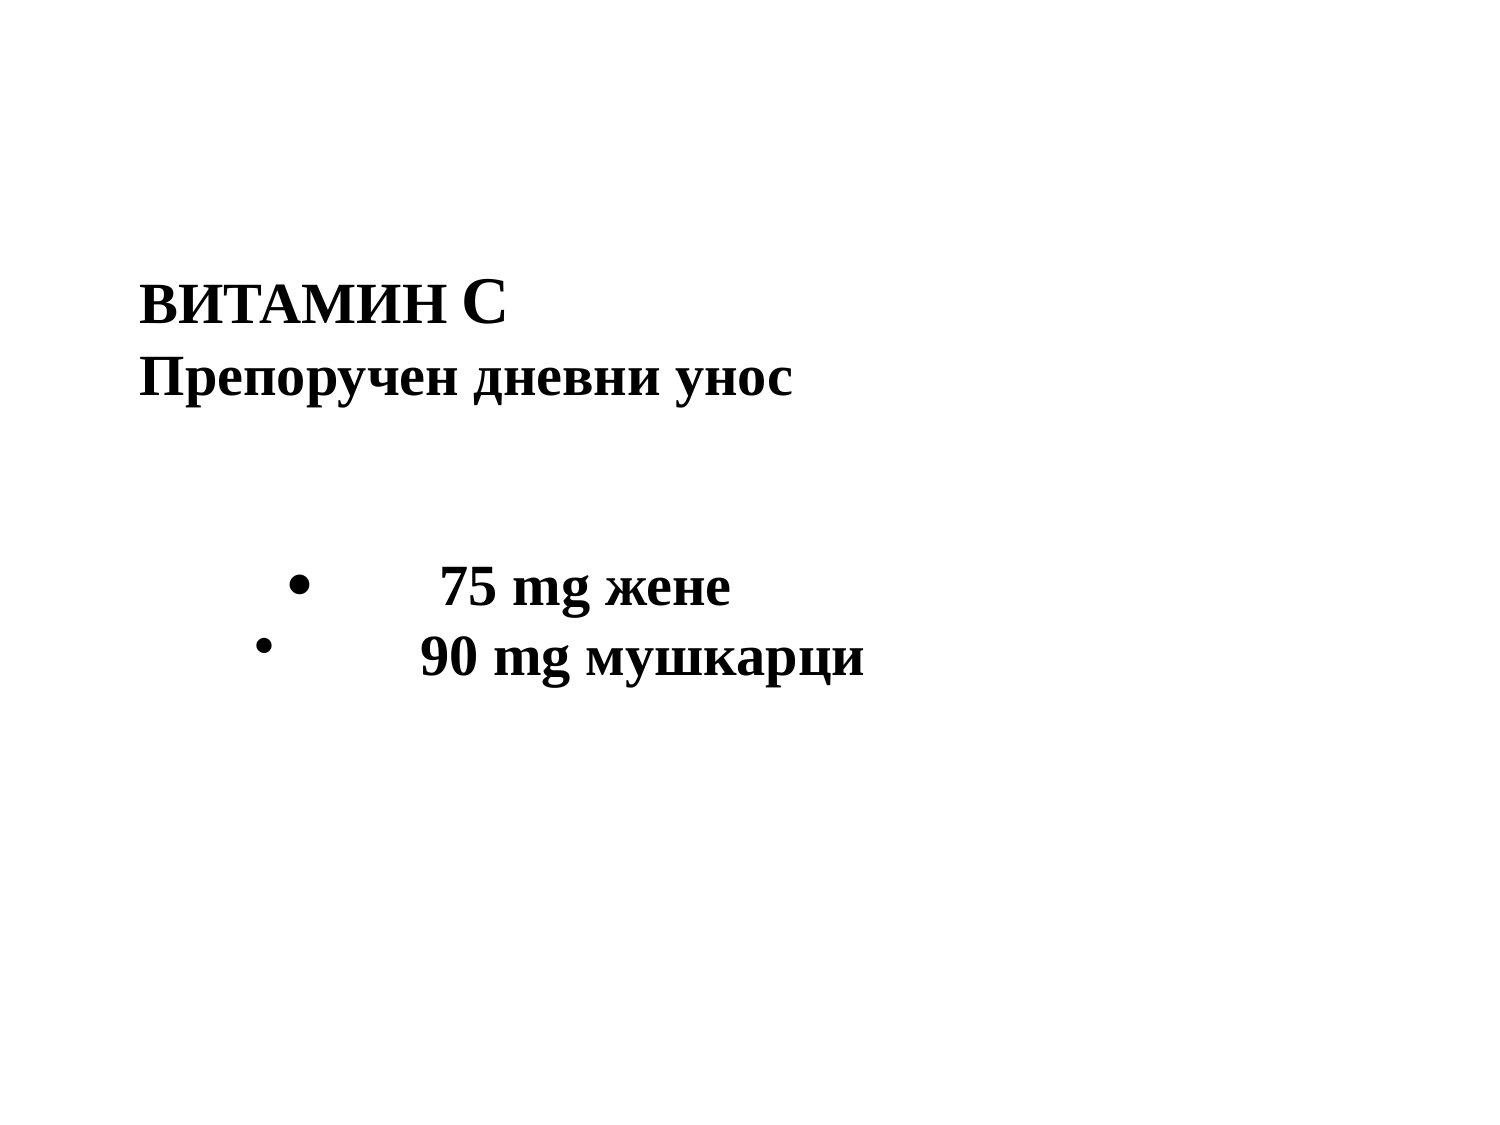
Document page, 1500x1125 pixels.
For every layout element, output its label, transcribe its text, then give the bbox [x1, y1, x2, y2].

text_box ВИТАМИН C Препоручен дневни унос · 75 mg жене 90 mg мушкарци [124, 249, 1388, 795]
